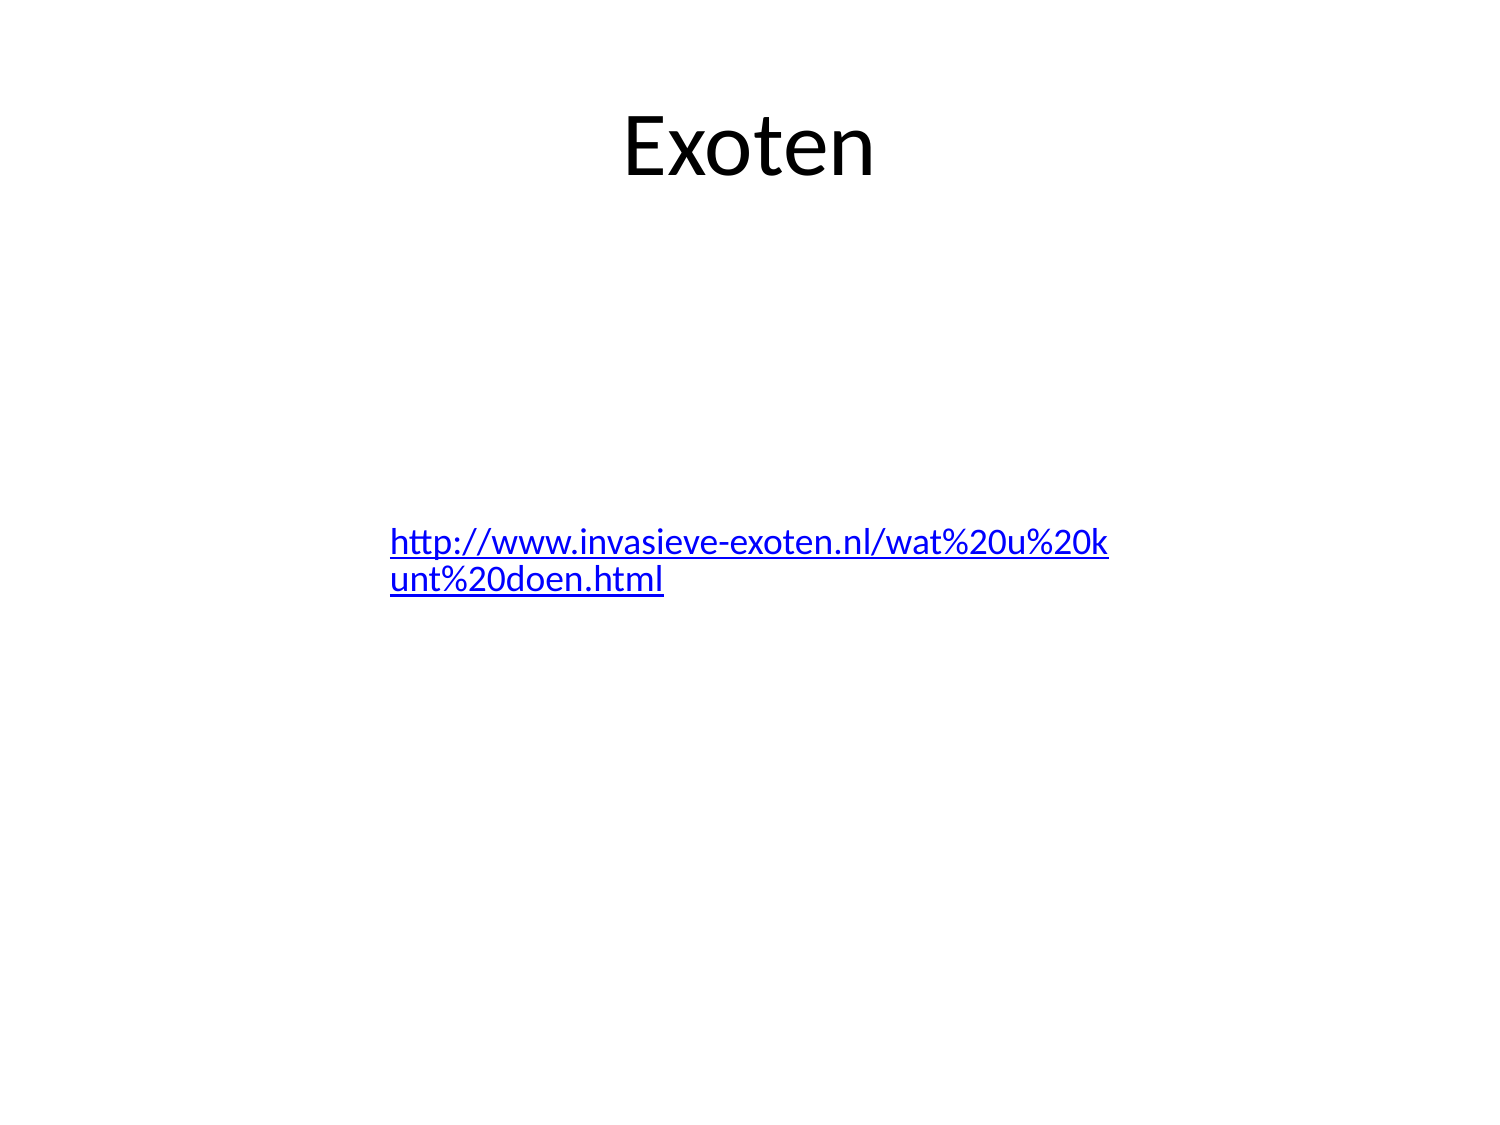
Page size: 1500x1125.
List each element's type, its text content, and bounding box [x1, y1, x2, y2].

text_box http://www.invasieve-exoten.nl/wat%20u%20kunt%20doen.html [374, 509, 1125, 615]
title Exoten [75, 45, 1425, 233]
